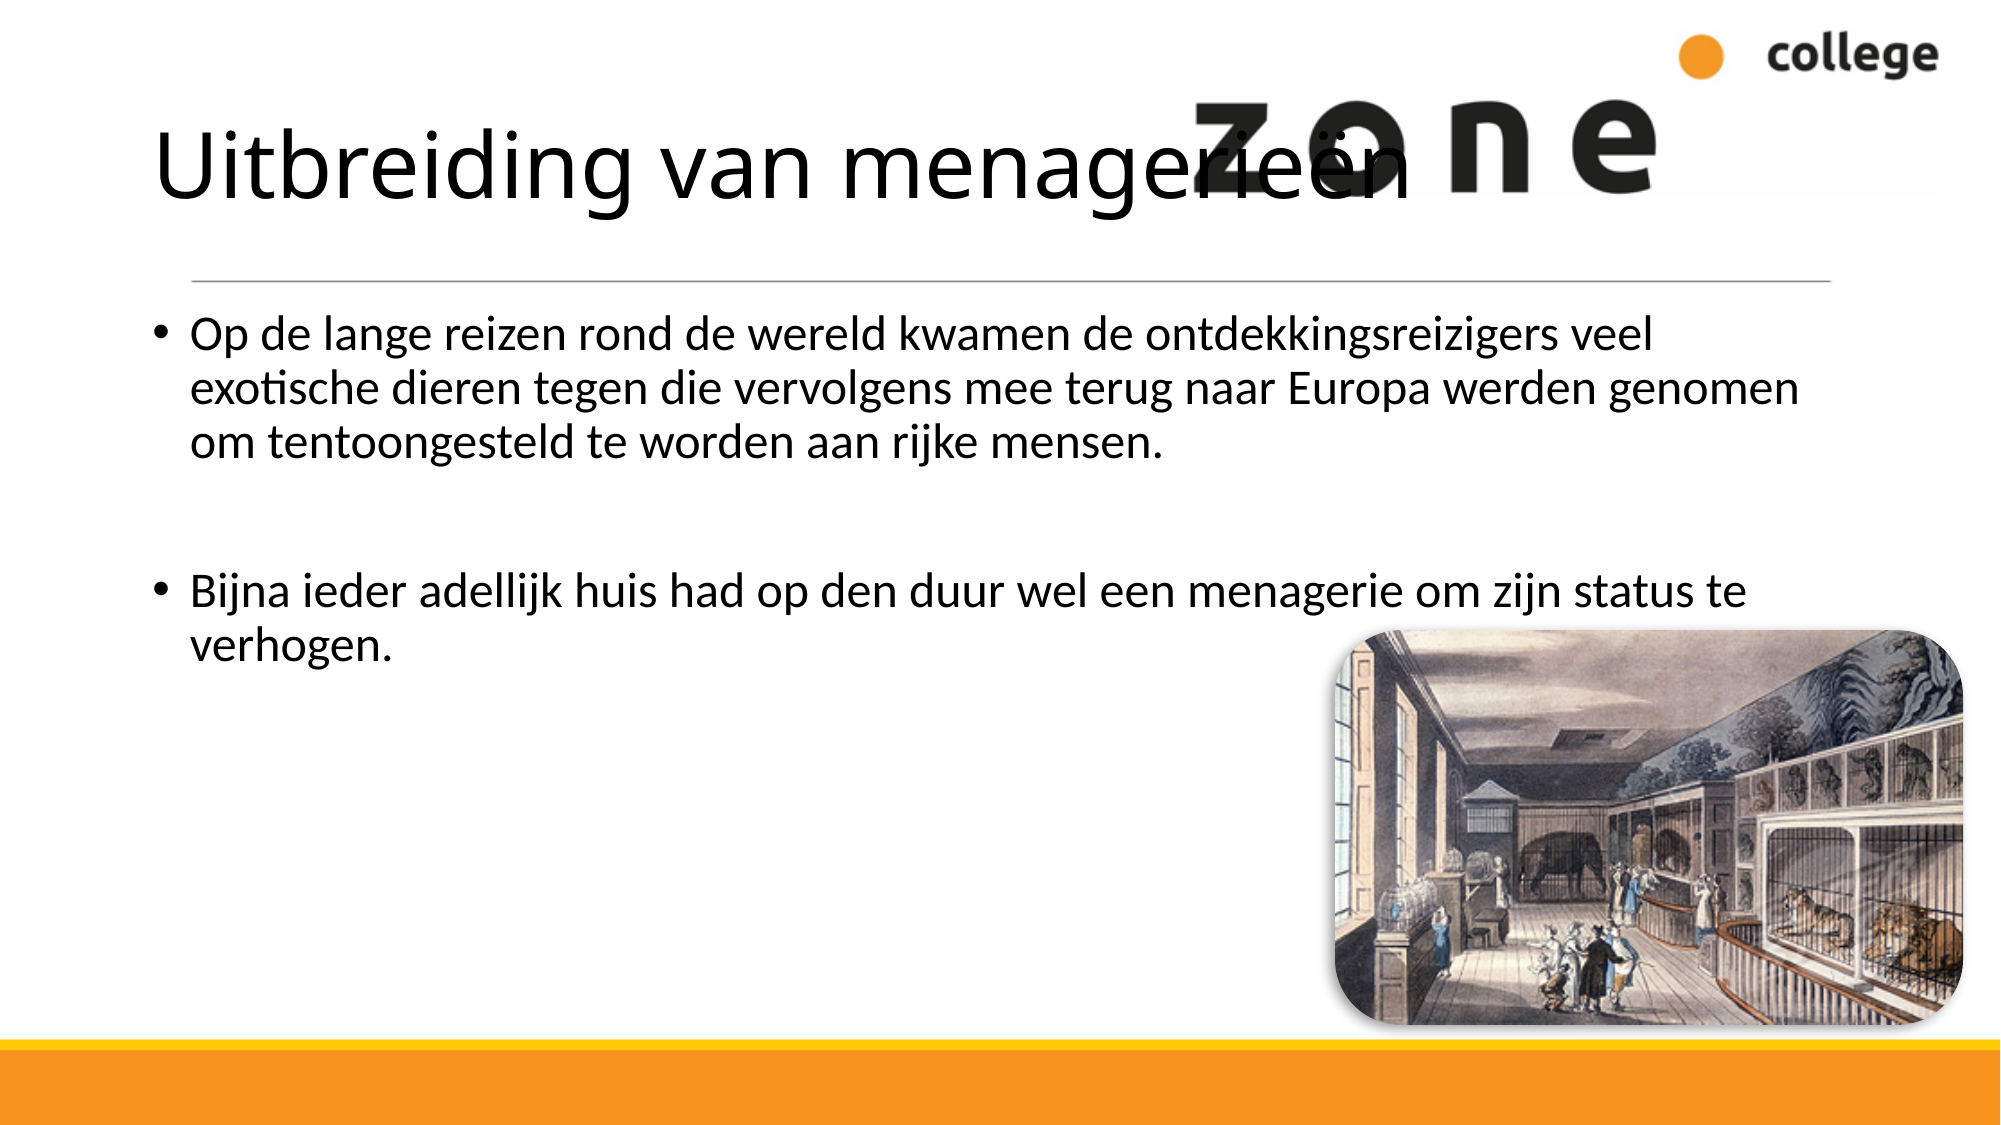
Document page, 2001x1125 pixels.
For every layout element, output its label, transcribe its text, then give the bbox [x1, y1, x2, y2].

title Uitbreiding van menagerieën [137, 59, 1863, 278]
list Op de lange reizen rond de wereld kwamen de ontdekkingsreizigers veel exotische dieren tegen die vervolgens mee terug naar Europa werden genomen om tentoongesteld te worden aan rijke mensen. Bijna ieder adellijk huis had op den duur wel een menagerie om zijn status te verhogen. [137, 299, 1824, 1063]
picture [0, 0, 2001, 1125]
